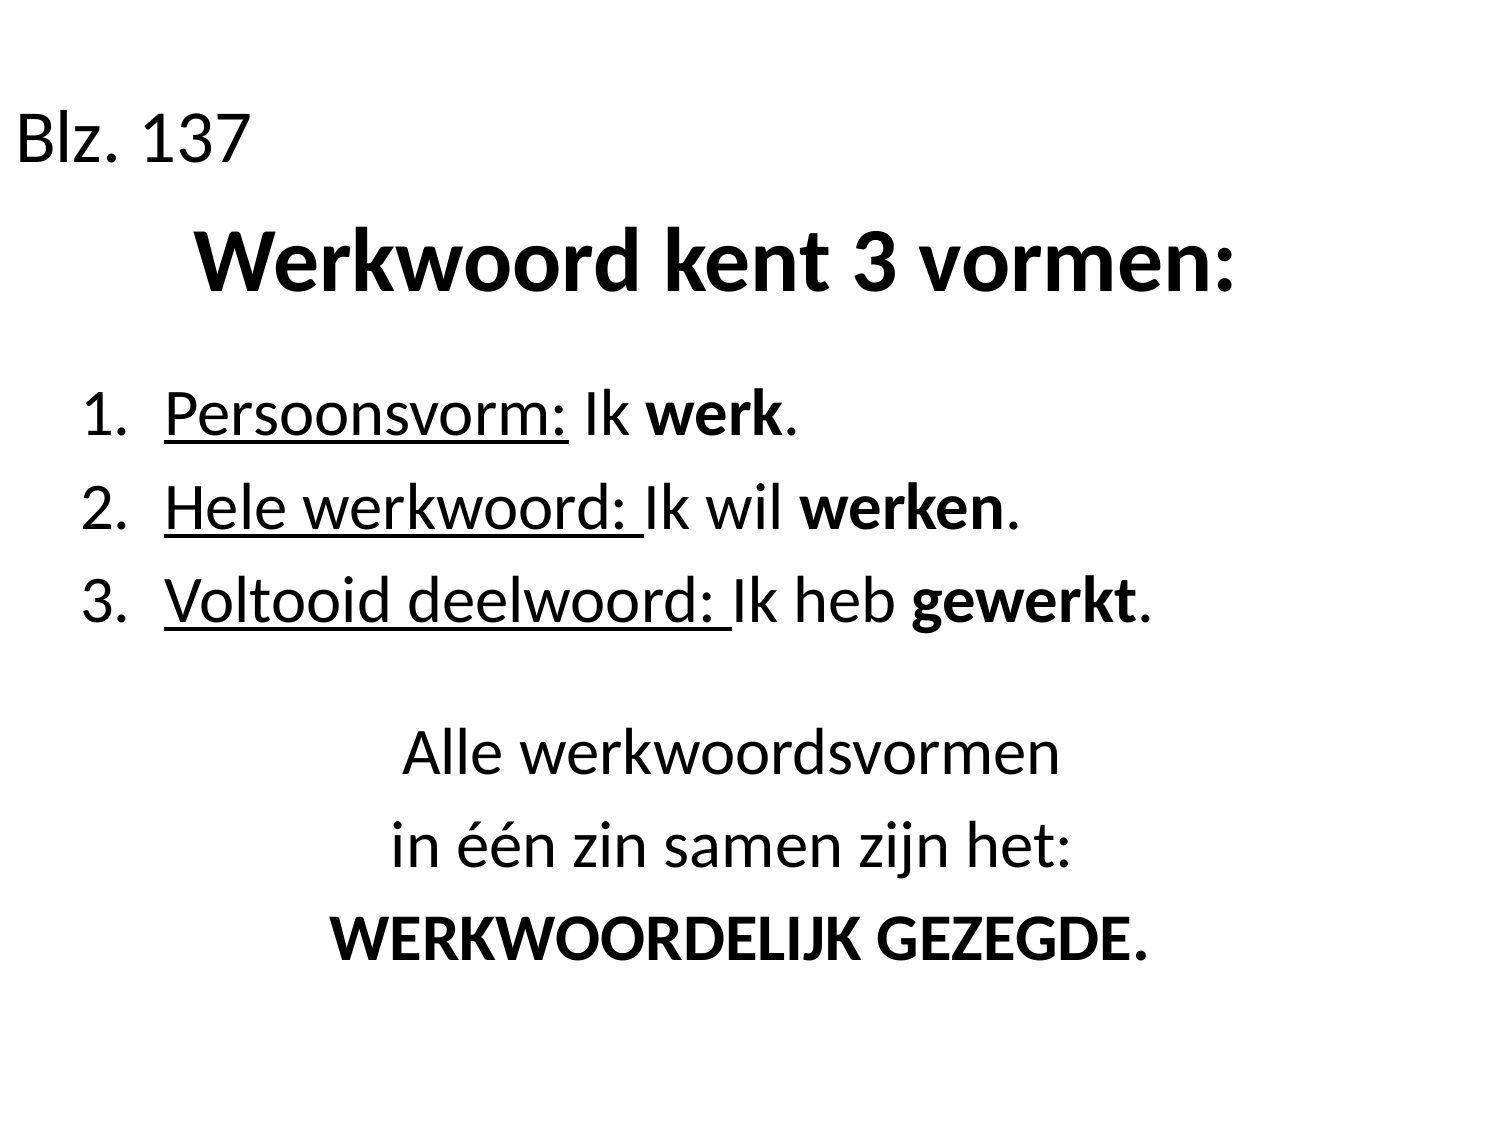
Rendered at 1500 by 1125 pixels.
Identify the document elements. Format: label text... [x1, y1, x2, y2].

list Persoonsvorm: Ik werk. Hele werkwoord: Ik wil werken. Voltooid deelwoord: Ik heb gewerkt. Alle werkwoordsvormen in één zin samen zijn het: WERKWOORDELIJK GEZEGDE. [64, 361, 1415, 1105]
title Werkwoord kent 3 vormen: [41, 160, 1392, 349]
text_box Blz. 137 [0, 2, 479, 263]
